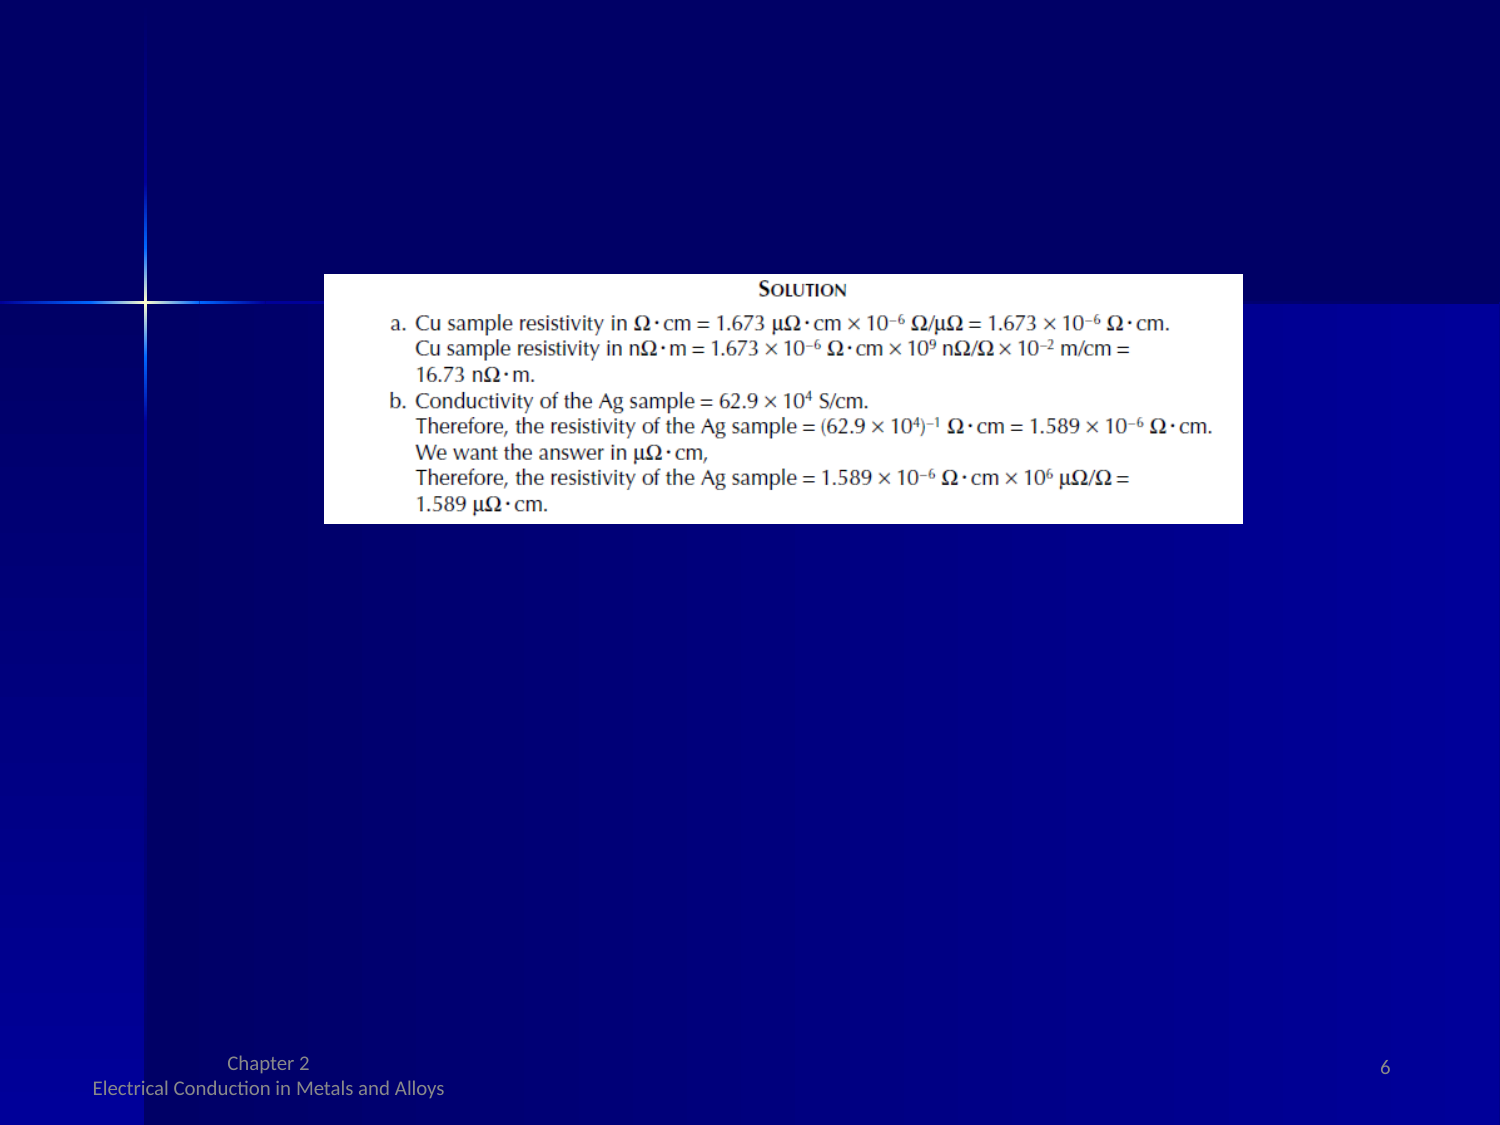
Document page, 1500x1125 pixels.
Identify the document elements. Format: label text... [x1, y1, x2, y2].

picture [324, 274, 1243, 524]
slide_number Chapter 2 Electrical Conduction in Metals and Alloys [74, 1037, 463, 1113]
